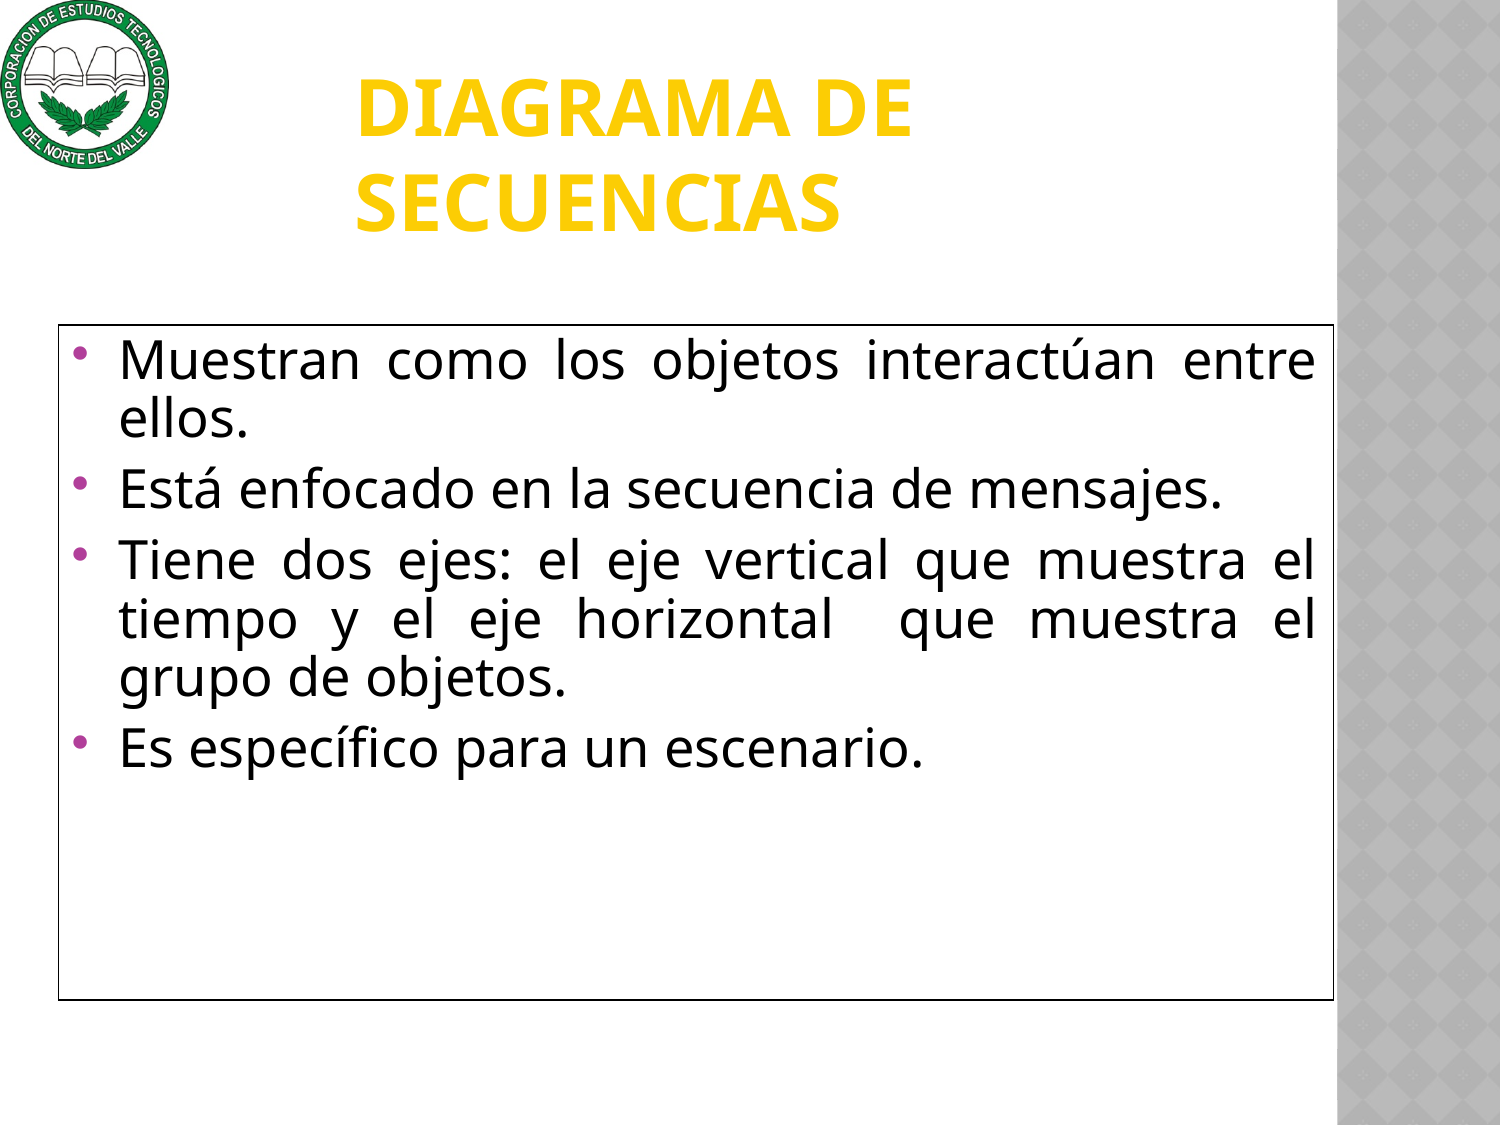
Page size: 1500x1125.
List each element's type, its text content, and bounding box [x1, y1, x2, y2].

title Diagrama de Secuencias [339, 50, 1353, 238]
picture [0, 0, 169, 169]
list Muestran como los objetos interactúan entre ellos. Está enfocado en la secuencia de mensajes. Tiene dos ejes: el eje vertical que muestra el tiempo y el eje horizontal que muestra el grupo de objetos. Es específico para un escenario. [58, 324, 1334, 1001]
